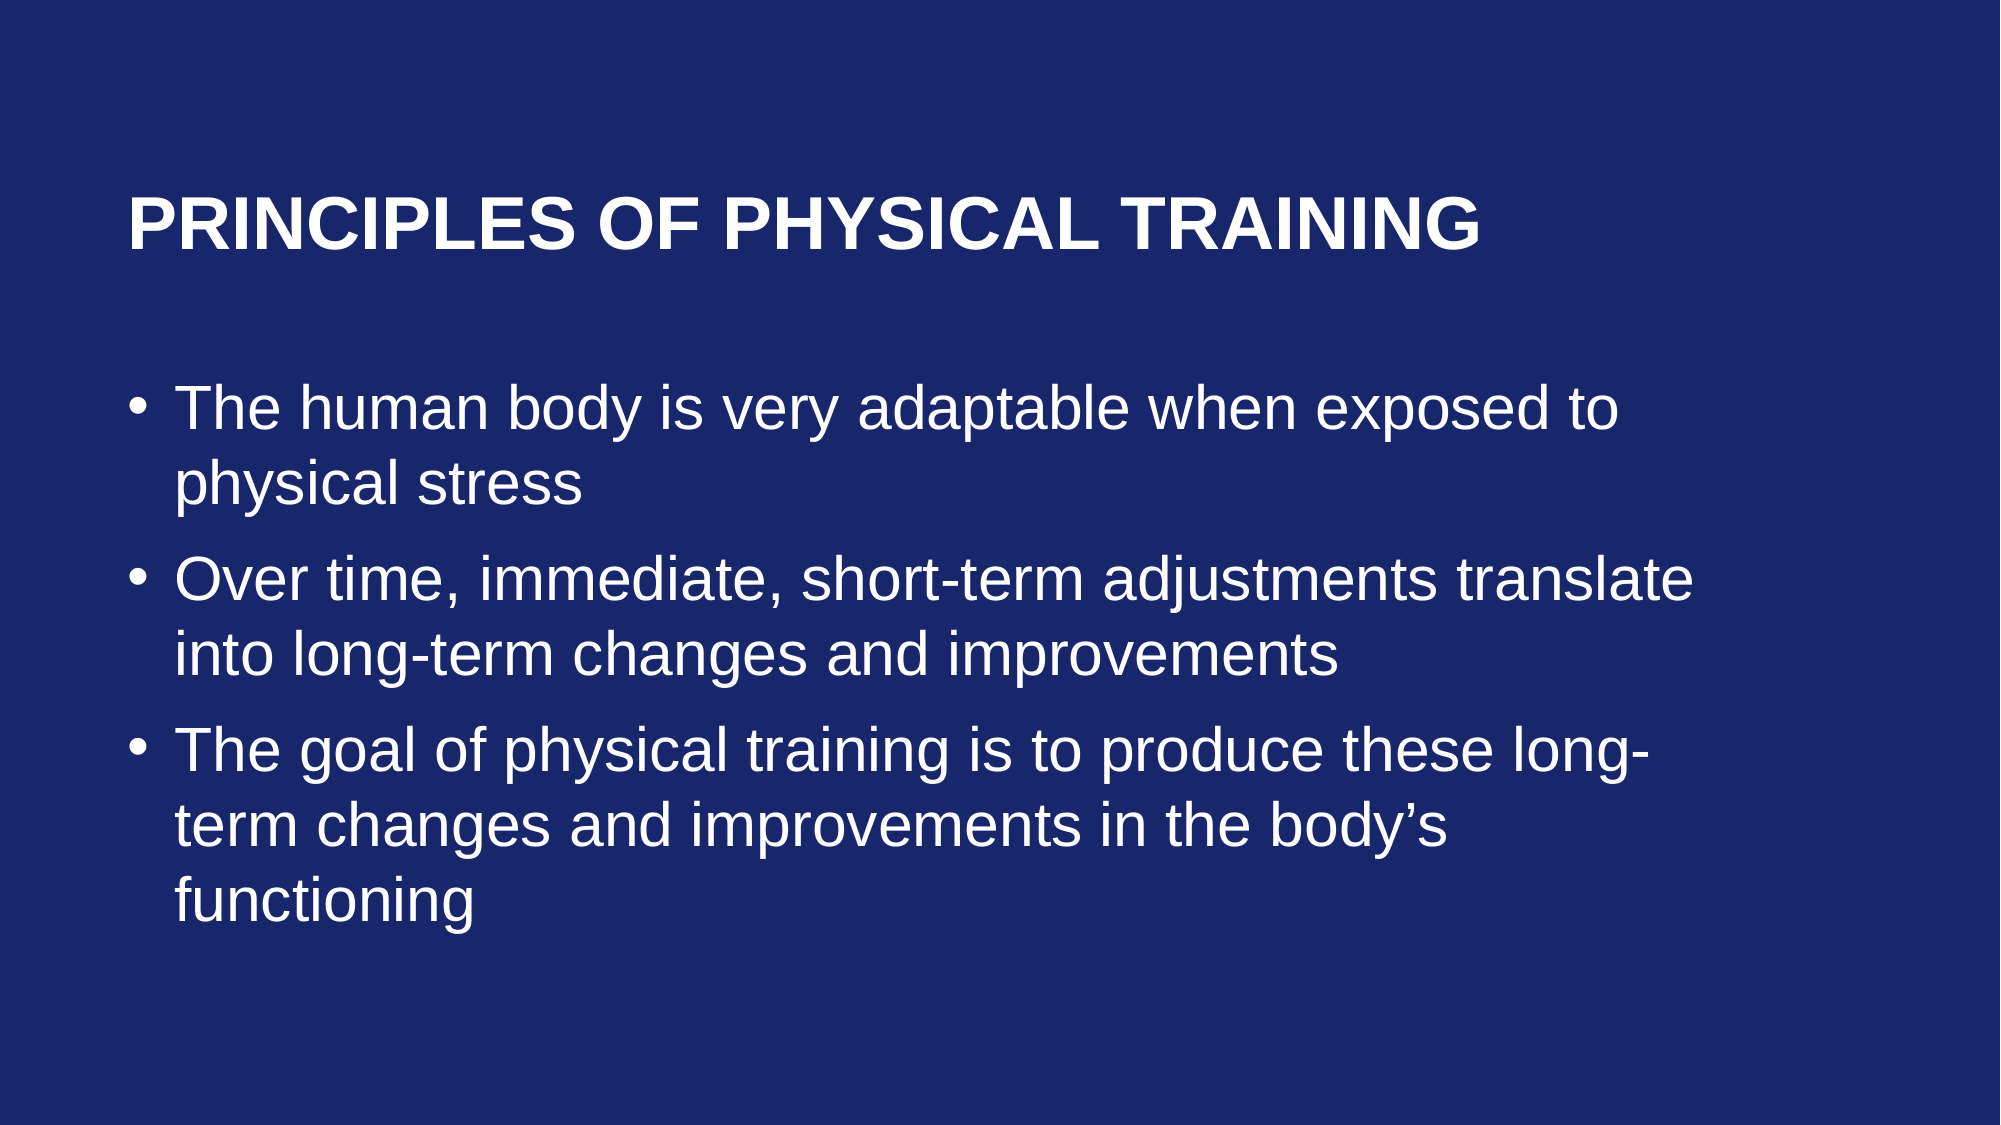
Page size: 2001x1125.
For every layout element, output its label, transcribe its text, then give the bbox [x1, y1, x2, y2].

title Principles of Physical Training [112, 99, 1775, 339]
list The human body is very adaptable when exposed to physical stress Over time, immediate, short-term adjustments translate into long-term changes and improvements The goal of physical training is to produce these long-term changes and improvements in the body’s functioning [112, 351, 1775, 950]
